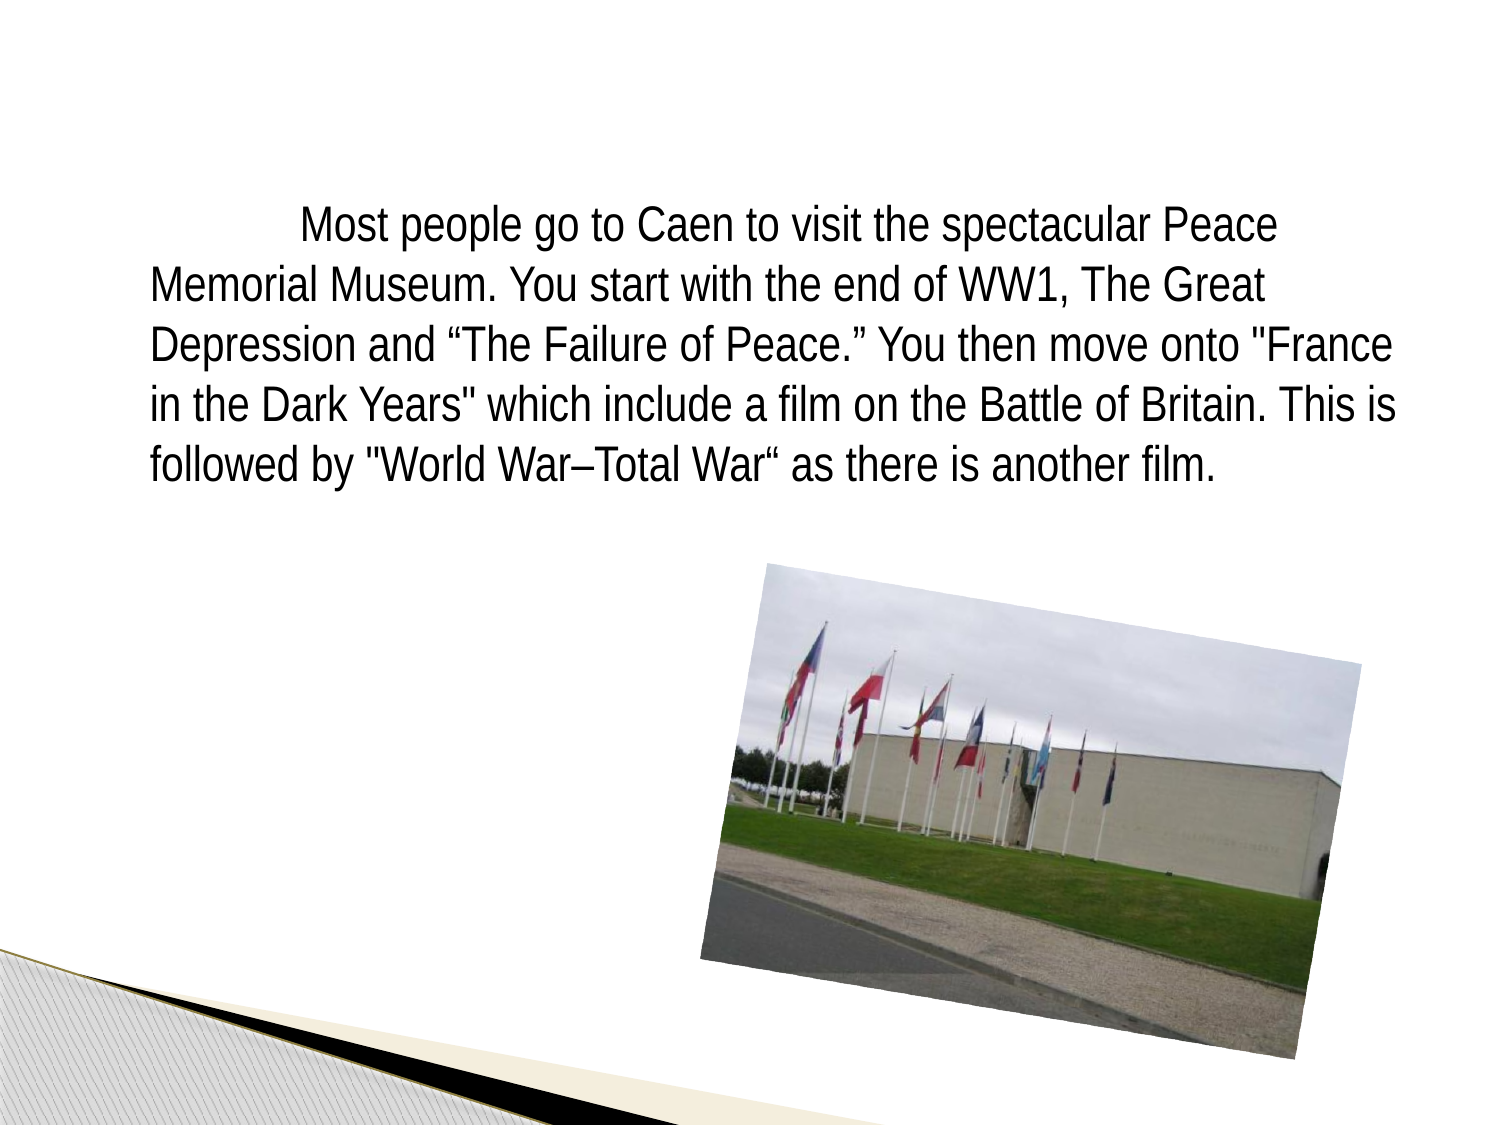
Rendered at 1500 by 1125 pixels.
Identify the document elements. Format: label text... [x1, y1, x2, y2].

picture [701, 564, 1361, 1059]
list Most people go to Caen to visit the spectacular Peace Memorial Museum. You start with the end of WW1, The Great Depression and “The Failure of Peace.” You then move onto "France in the Dark Years" which include a film on the Battle of Britain. This is followed by "World War–Total War“ as there is another film. [75, 50, 1425, 986]
